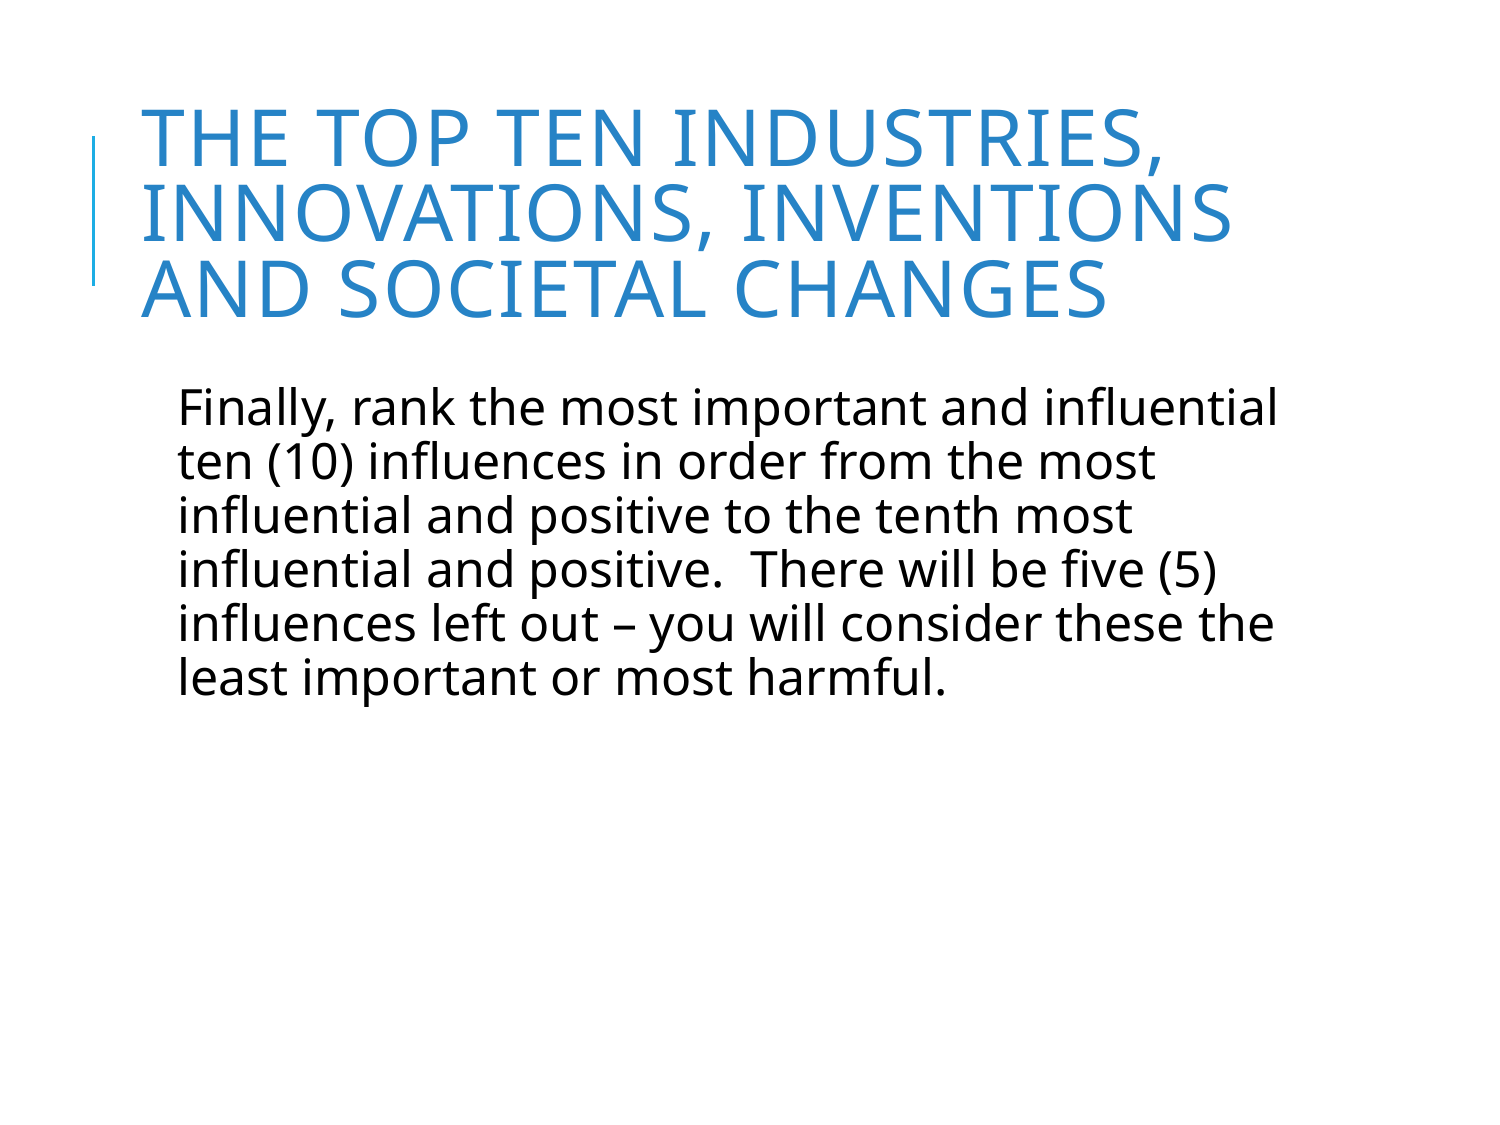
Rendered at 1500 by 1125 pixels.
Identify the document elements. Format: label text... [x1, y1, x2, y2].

list Finally, rank the most important and influential ten (10) influences in order from the most influential and positive to the tenth most influential and positive. There will be five (5) influences left out – you will consider these the least important or most harmful. [126, 375, 1322, 1035]
title The Top TEN Industries, innovations, Inventions and societal changes [126, 96, 1322, 342]
